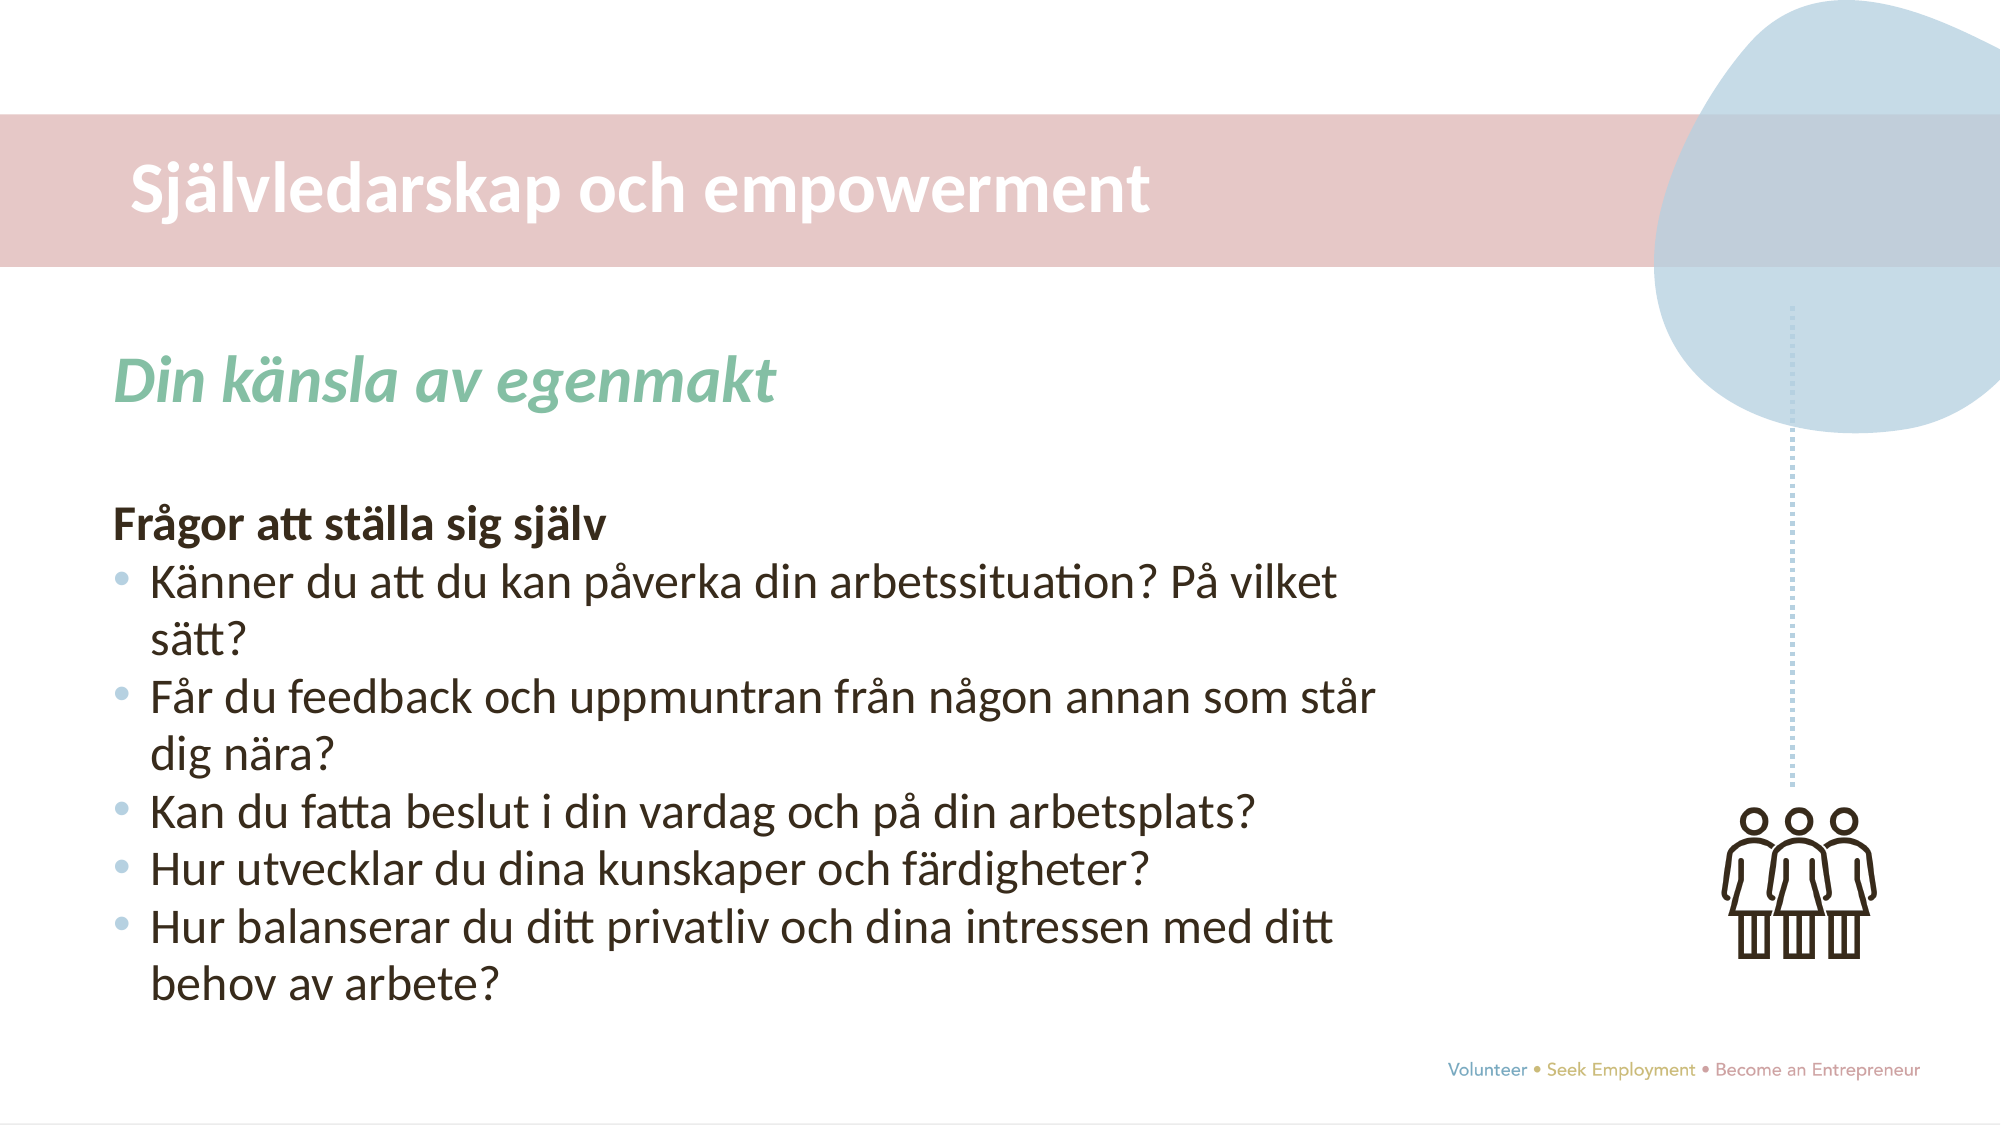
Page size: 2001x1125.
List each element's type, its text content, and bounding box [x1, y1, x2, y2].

text_box [0, 113, 1699, 268]
picture [1418, 1046, 1971, 1103]
picture [1709, 793, 1889, 973]
text_box [1653, 0, 2000, 434]
text_box Självledarskap och empowerment [99, 147, 1312, 290]
text_box Din känsla av egenmakt Frågor att ställa sig själv Känner du att du kan påverka din arbetssituation? På vilket sätt? Får du feedback och uppmuntran från någon annan som står dig nära? Kan du fatta beslut i din vardag och på din arbetsplats? Hur utvecklar du dina kunskaper och färdigheter? Hur balanserar du ditt privatliv och dina intressen med ditt behov av arbete? [98, 350, 1428, 975]
